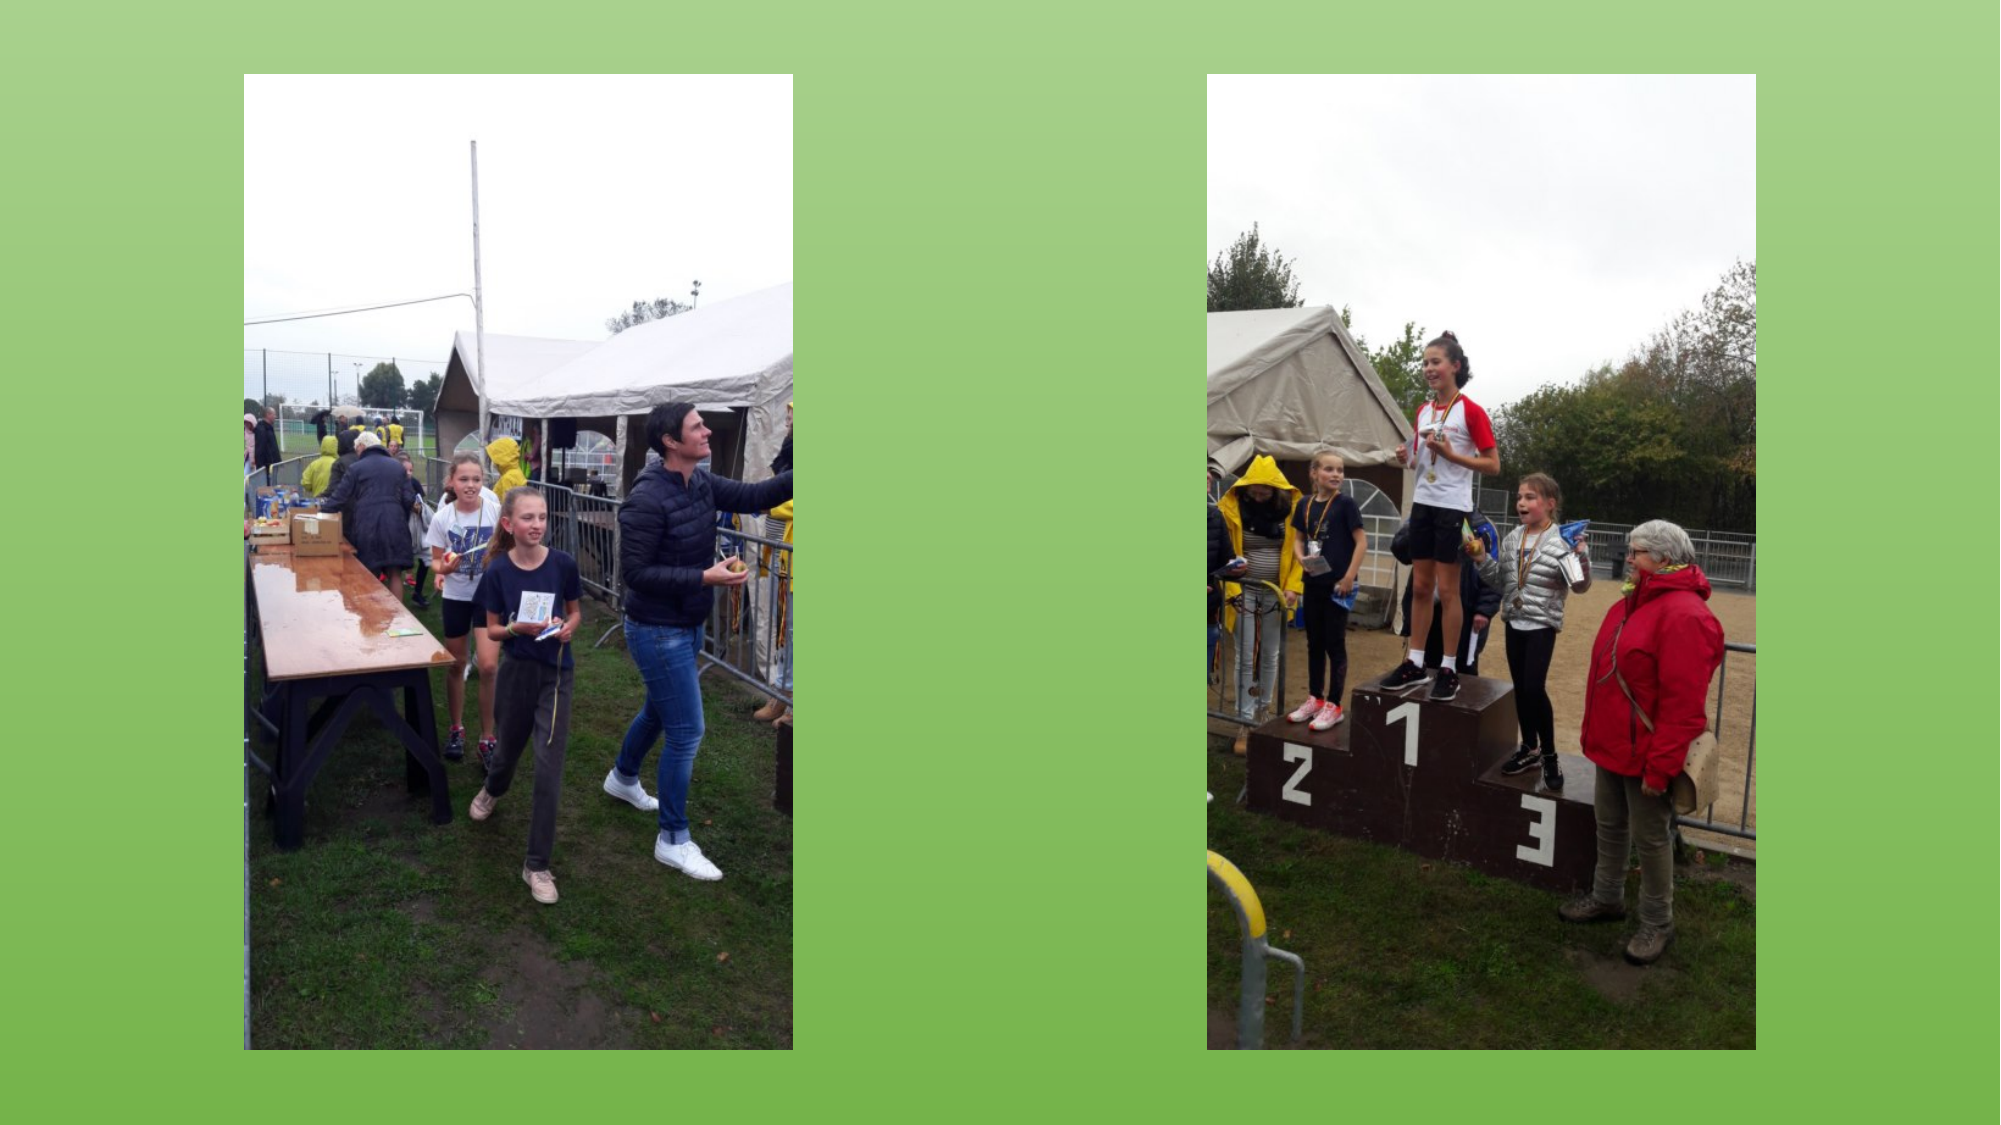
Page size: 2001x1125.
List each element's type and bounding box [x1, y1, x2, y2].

picture [1206, 74, 1756, 1050]
picture [244, 74, 793, 1050]
